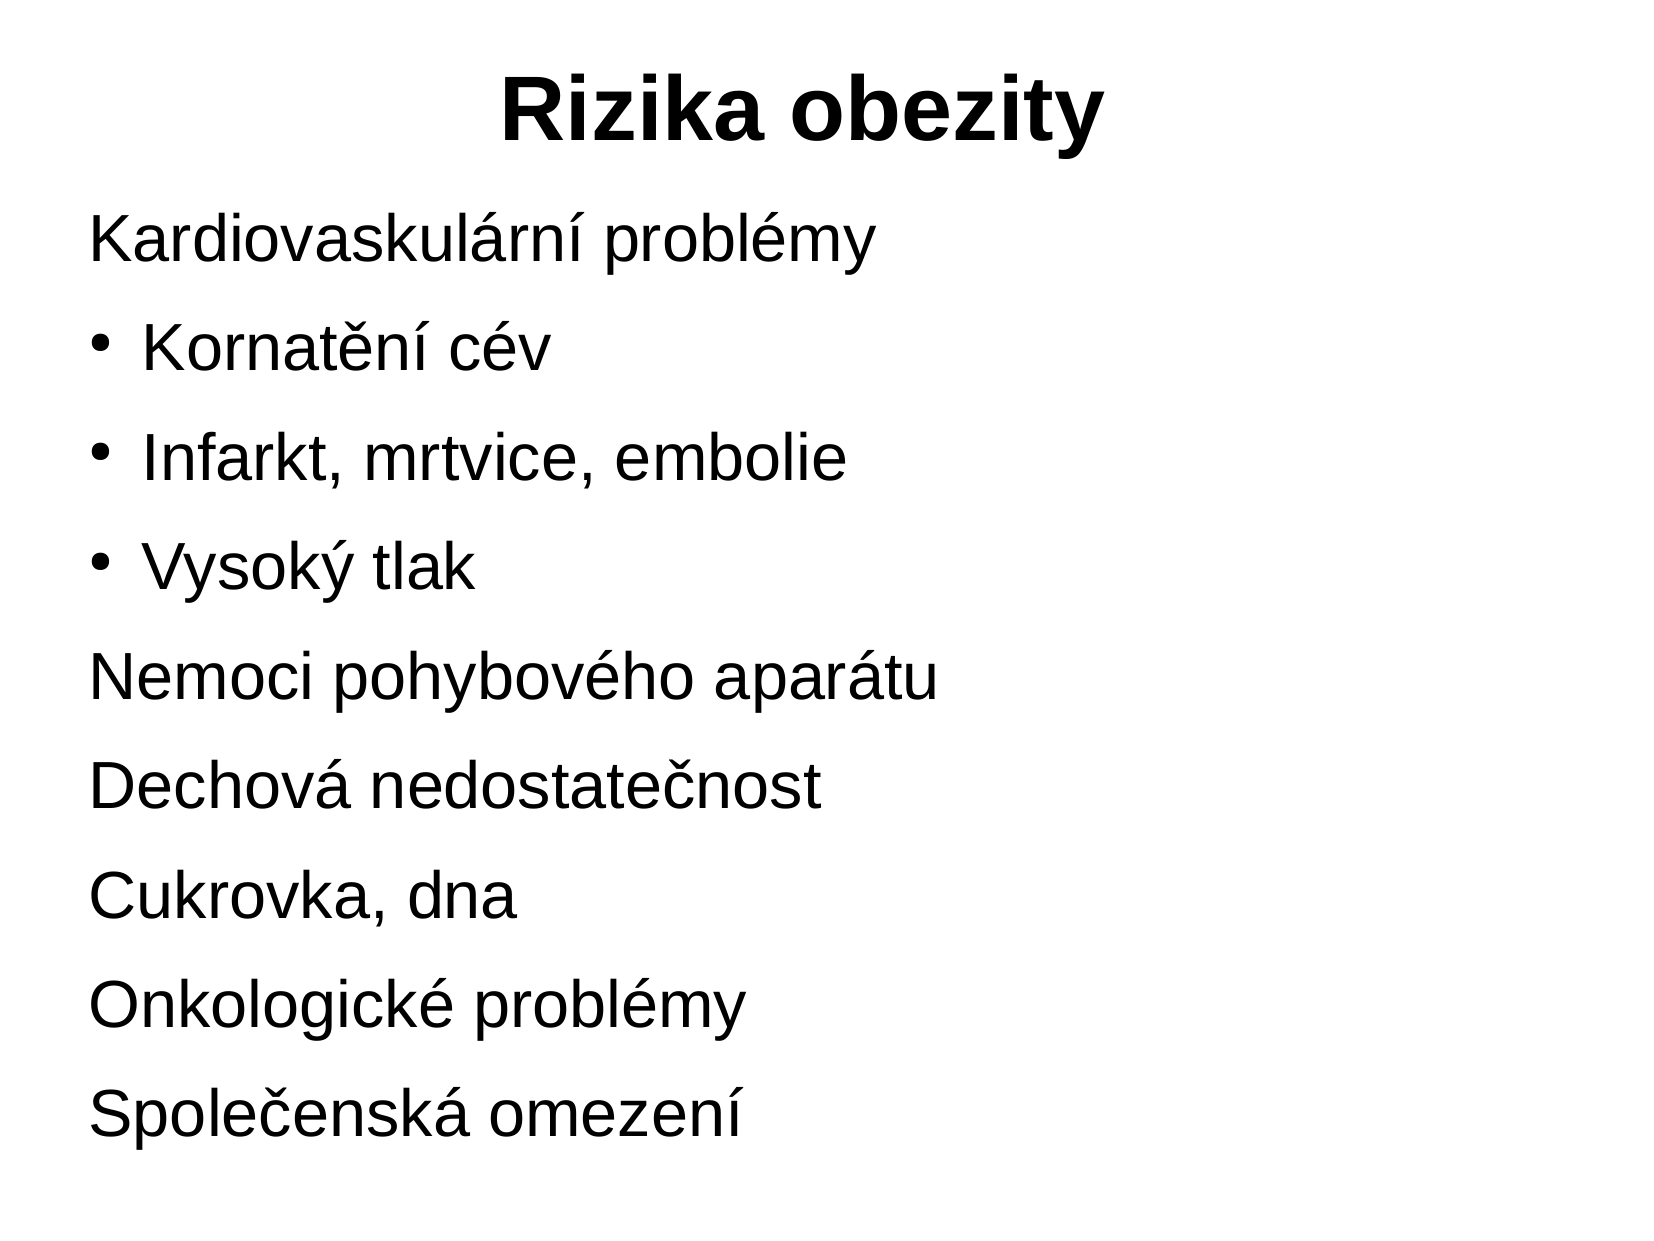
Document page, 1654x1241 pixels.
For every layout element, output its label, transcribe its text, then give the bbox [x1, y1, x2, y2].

list Kardiovaskulární problémy Kornatění cév Infarkt, mrtvice, embolie Vysoký tlak Nemoci pohybového aparátu Dechová nedostatečnost Cukrovka, dna Onkologické problémy Společenská omezení [70, 194, 1559, 1062]
title Rizika obezity [58, 0, 1548, 207]
